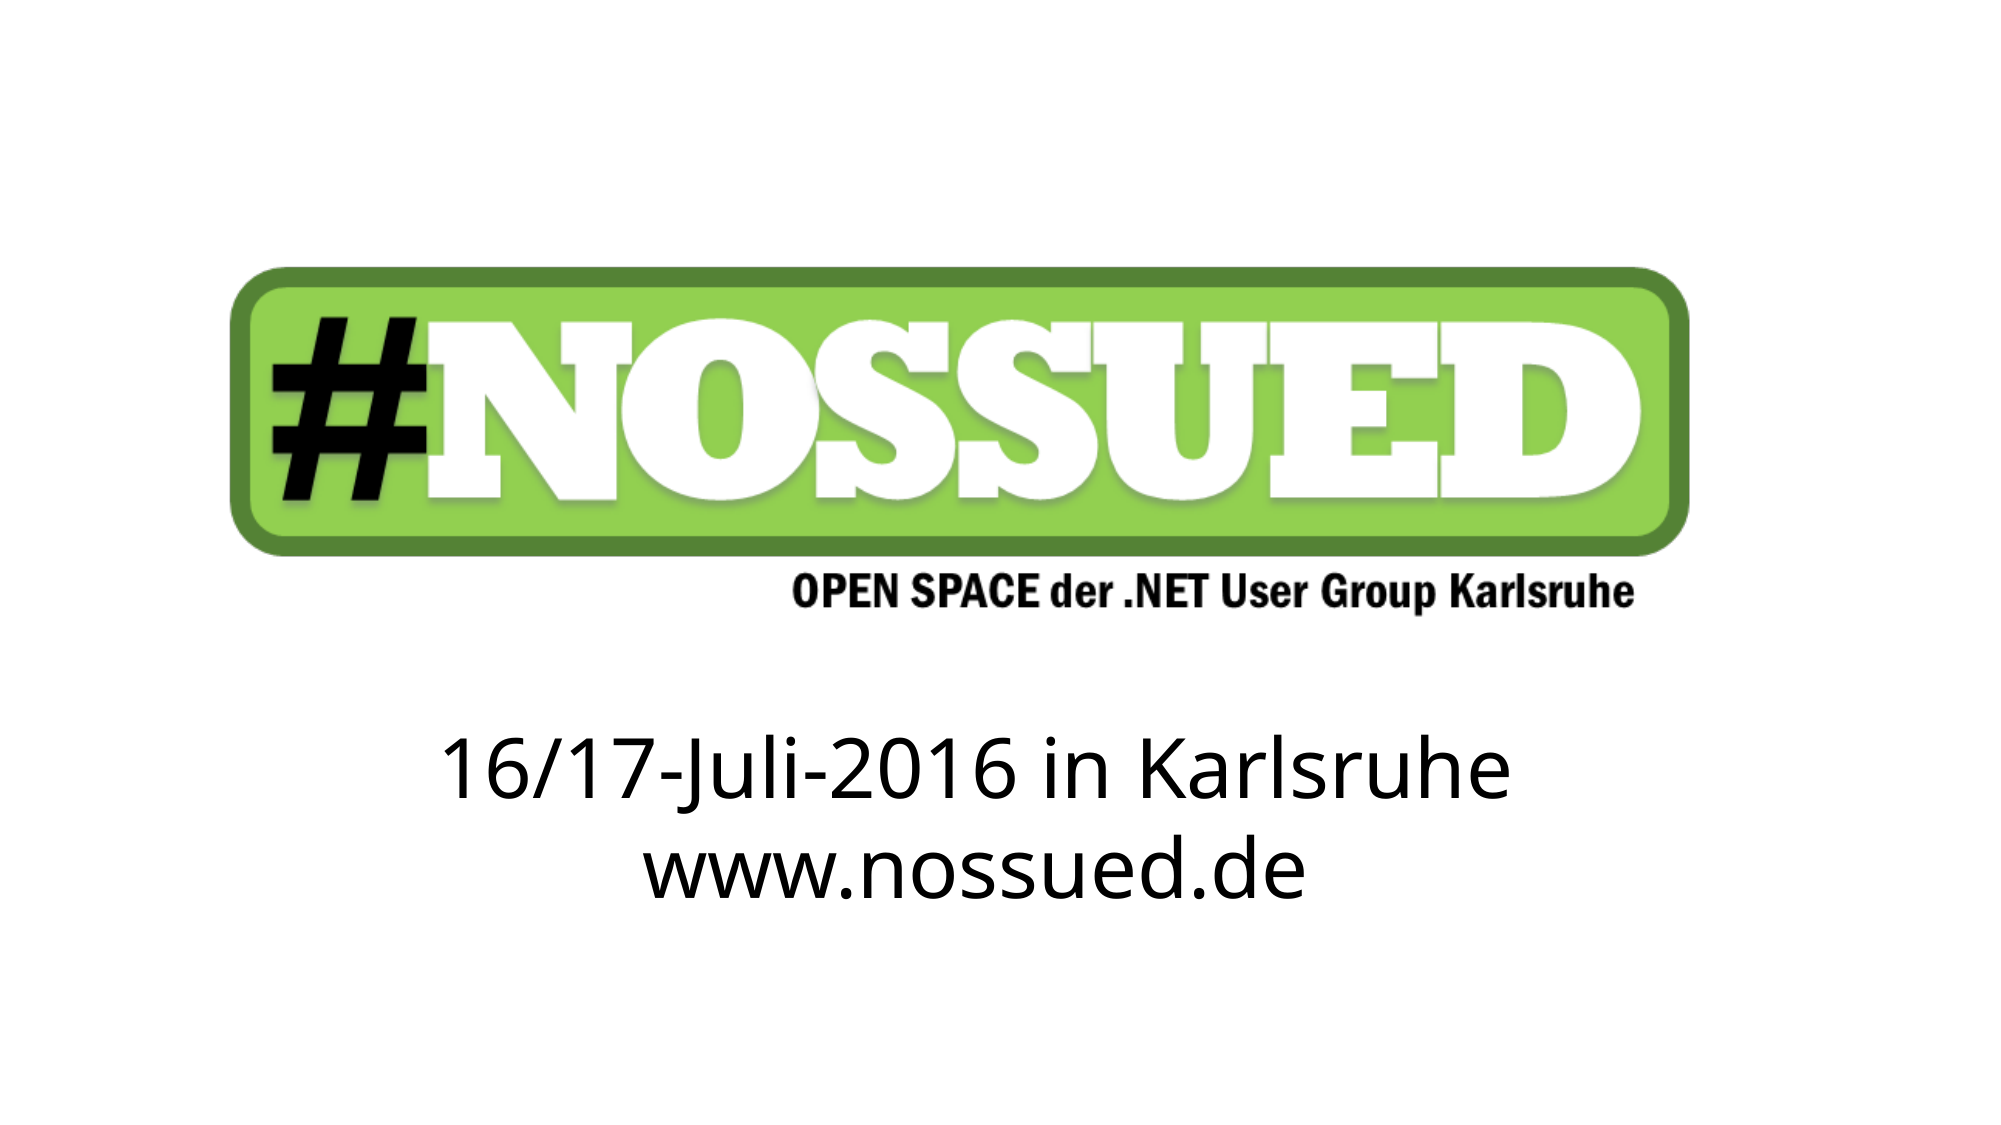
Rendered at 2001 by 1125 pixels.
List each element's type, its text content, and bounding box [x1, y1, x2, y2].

picture [204, 238, 1705, 640]
text_box 16/17-Juli-2016 in Karlsruhe www.nossued.de [422, 707, 1529, 923]
